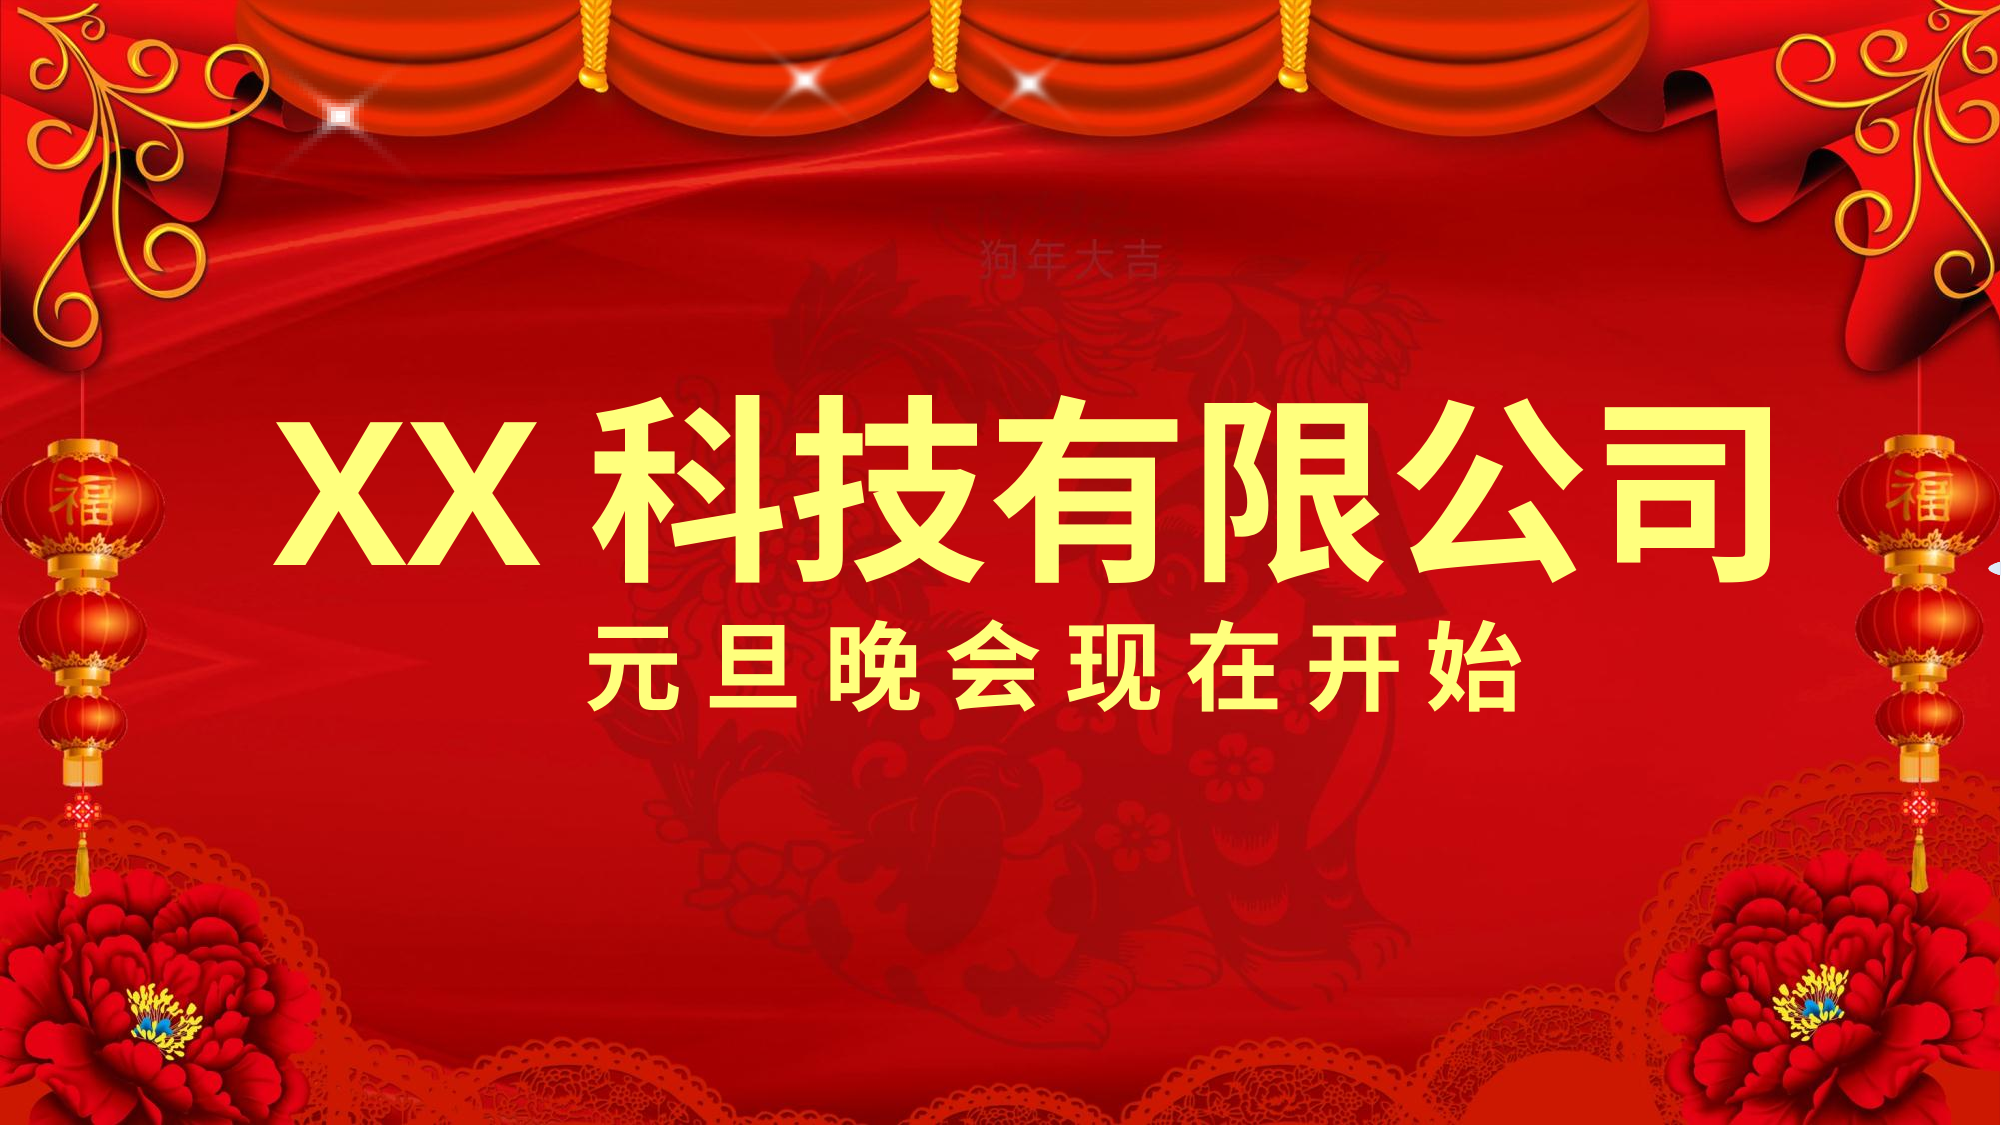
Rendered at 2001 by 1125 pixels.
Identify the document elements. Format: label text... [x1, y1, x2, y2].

picture [0, 0, 2000, 1125]
text_box [1988, 561, 2000, 576]
text_box XX科技有限公司 元 旦 晚 会 现 在 开 始 [150, 356, 1913, 811]
